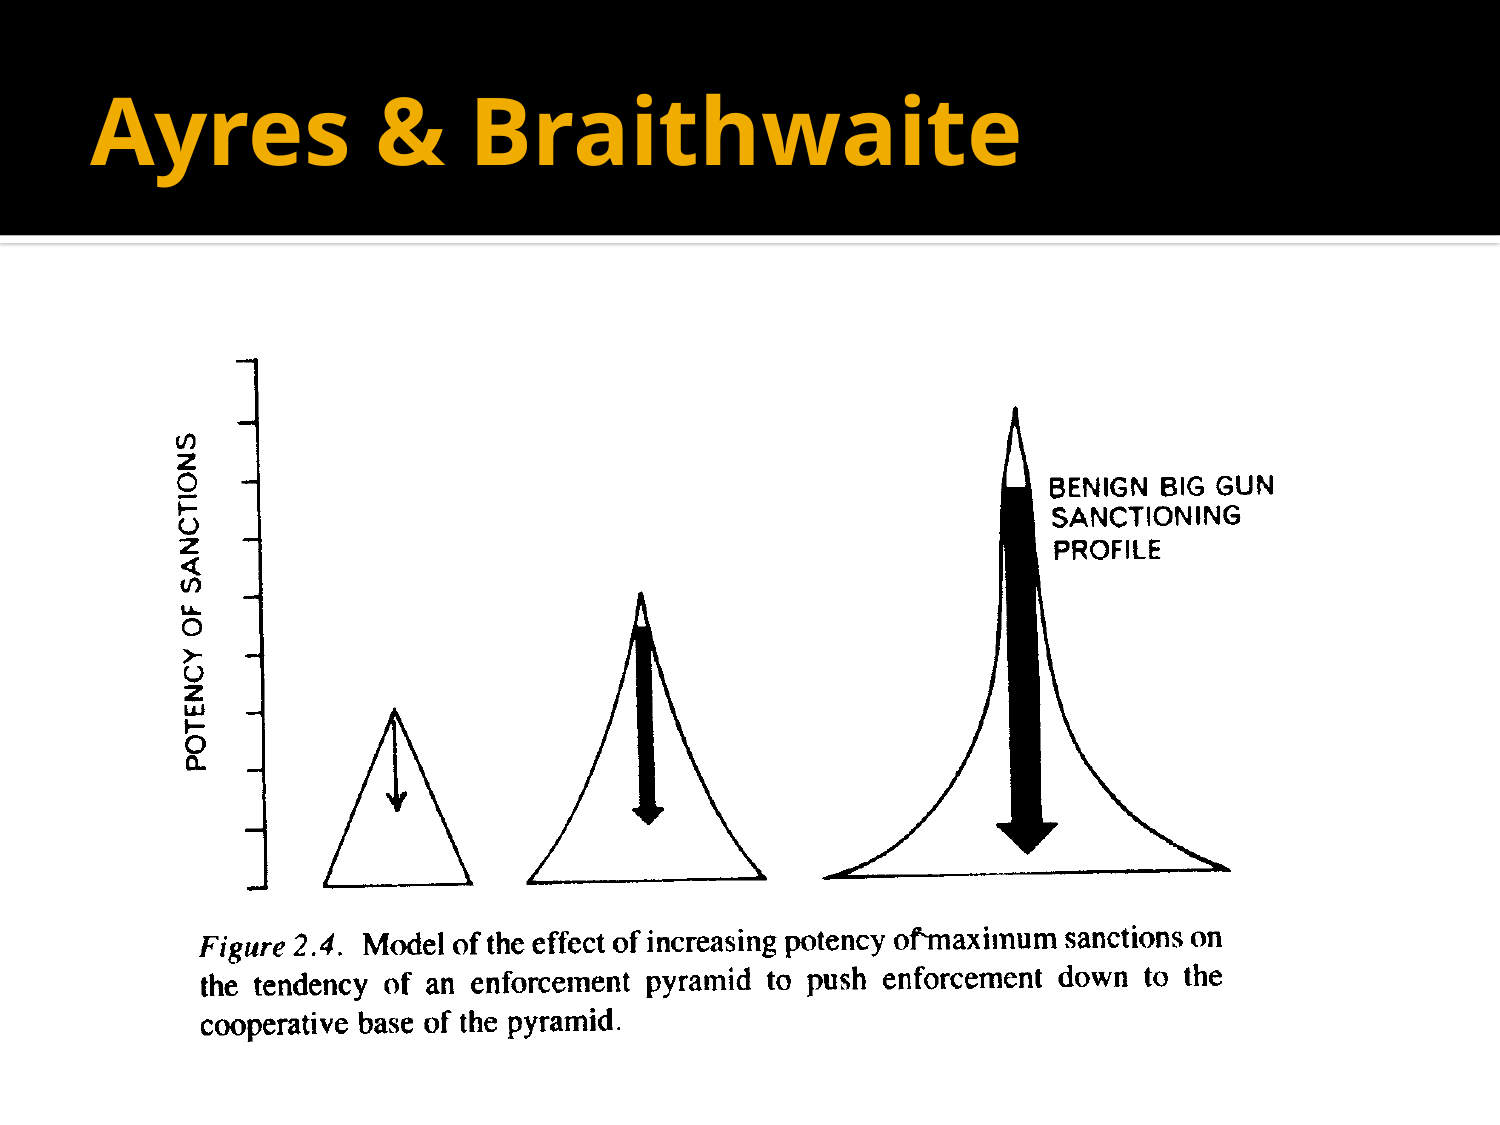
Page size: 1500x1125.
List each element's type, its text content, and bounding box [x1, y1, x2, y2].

title Ayres & Braithwaite [75, 25, 1425, 231]
picture [150, 299, 1338, 1070]
